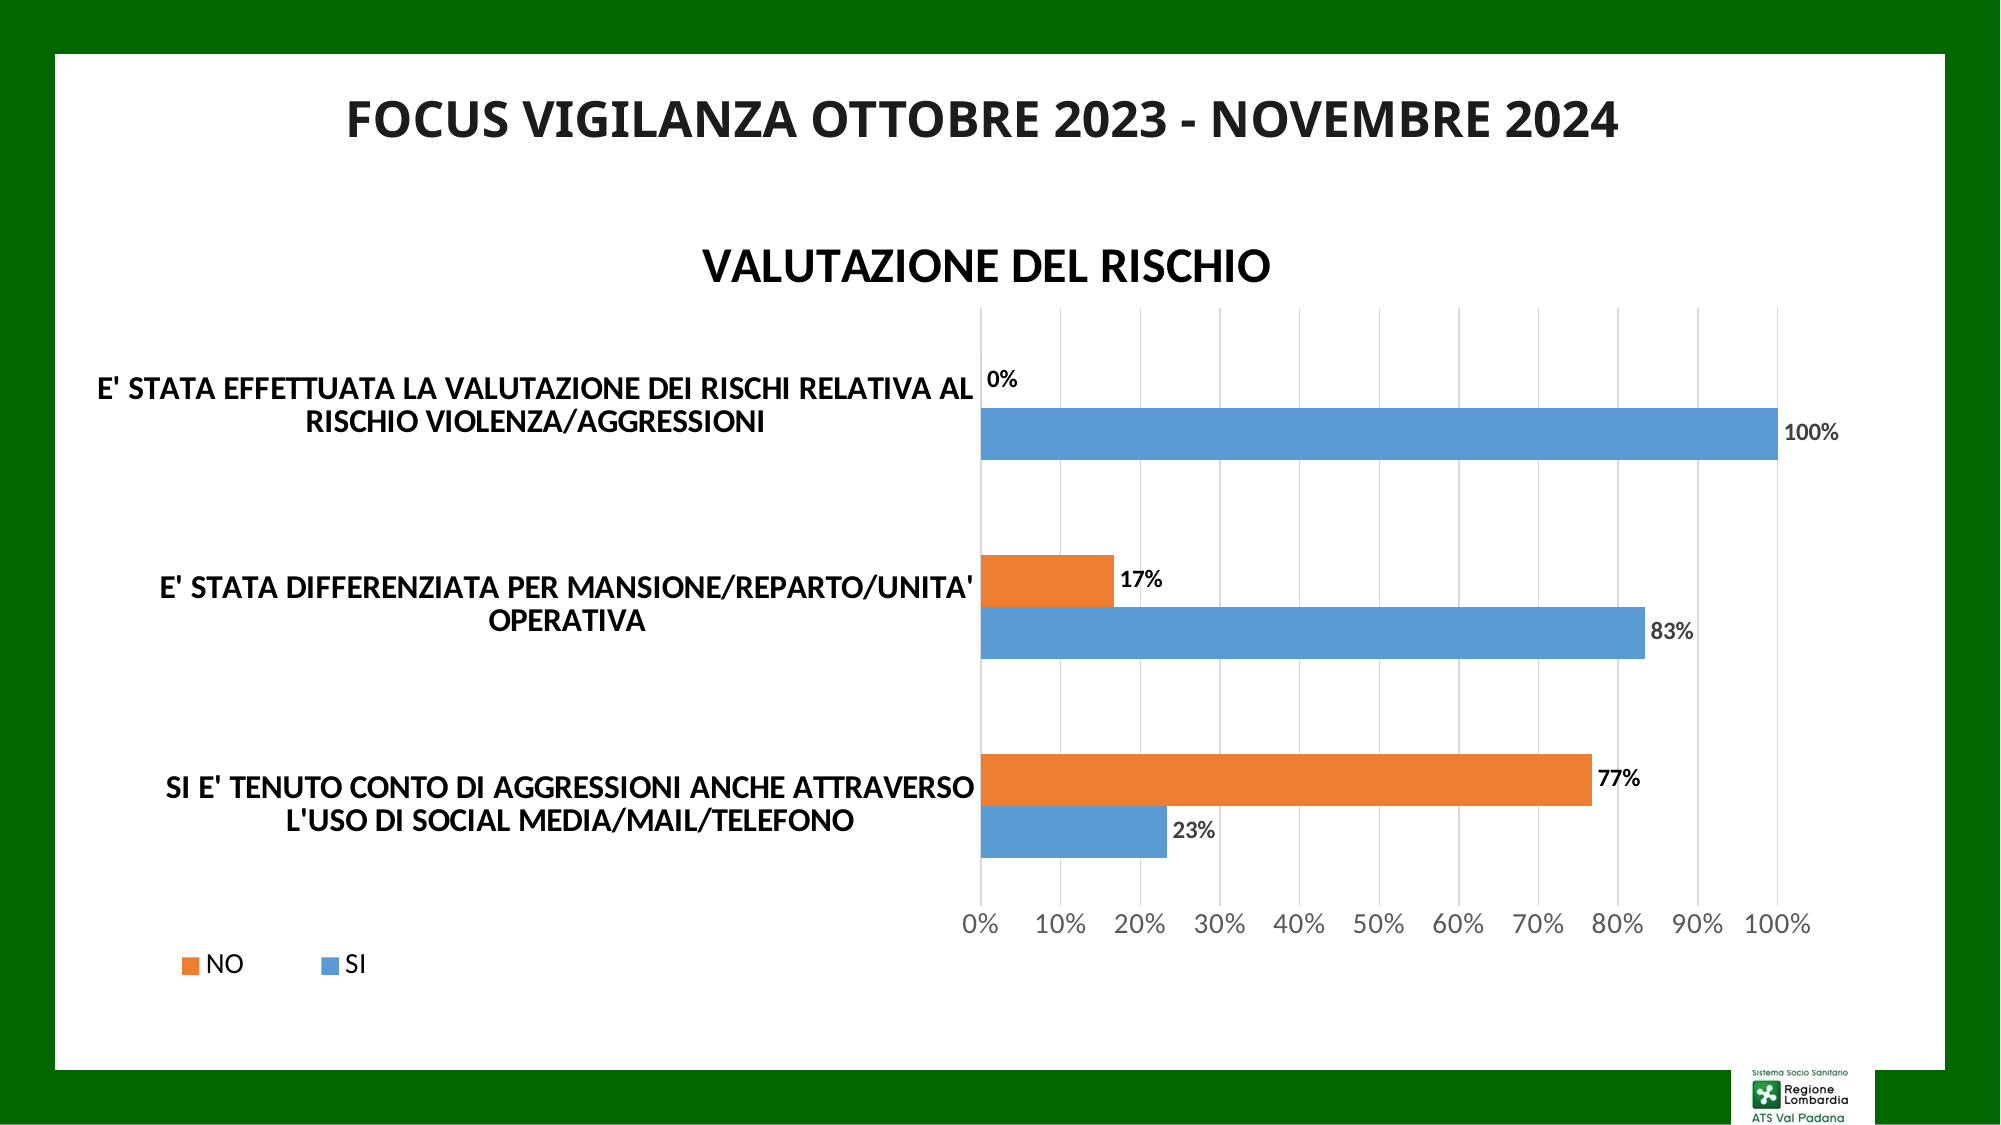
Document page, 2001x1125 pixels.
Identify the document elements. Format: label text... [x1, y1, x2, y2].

text_box FOCUS VIGILANZA OTTOBRE 2023 - NOVEMBRE 2024 [172, 80, 1792, 156]
picture [0, 0, 2001, 1125]
chart [91, 205, 1884, 1034]
